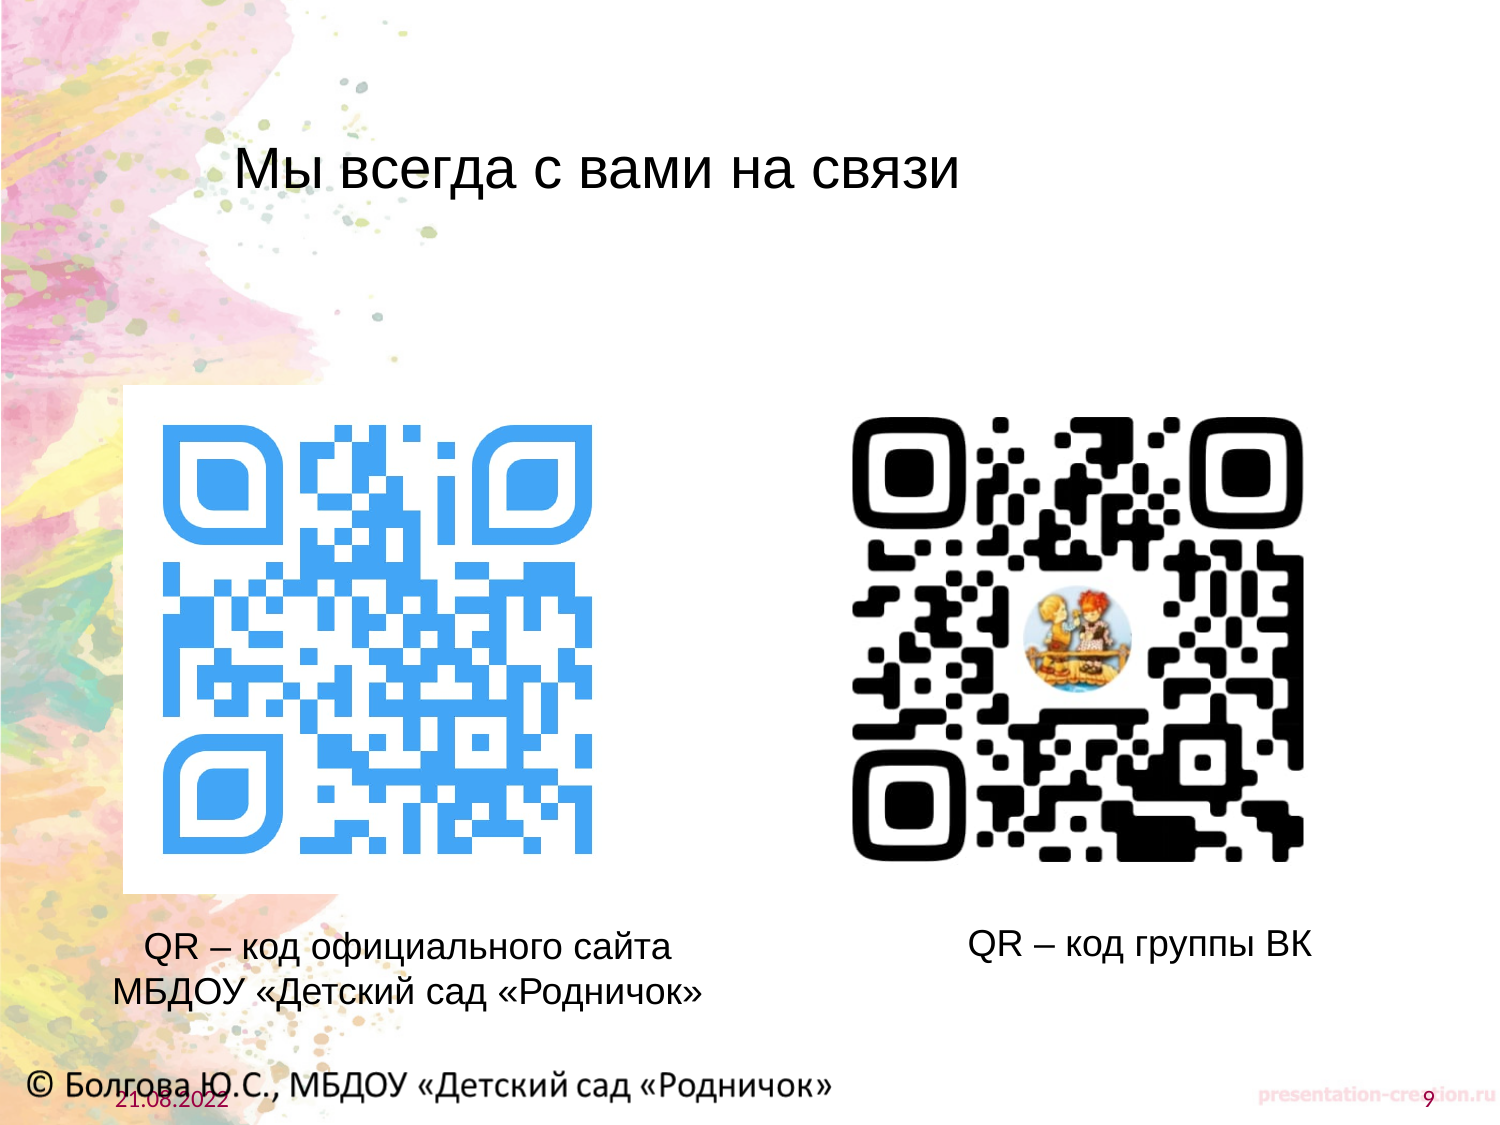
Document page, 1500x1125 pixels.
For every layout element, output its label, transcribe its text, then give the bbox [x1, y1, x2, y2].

picture [123, 385, 633, 894]
picture [0, 1047, 1001, 1125]
title Мы всегда с вами на связи [218, 68, 1500, 262]
text_box QR – код официального сайта МБДОУ «Детский сад «Родничок» [88, 914, 727, 1020]
text_box QR – код группы ВК [820, 911, 1460, 972]
picture [820, 385, 1336, 894]
